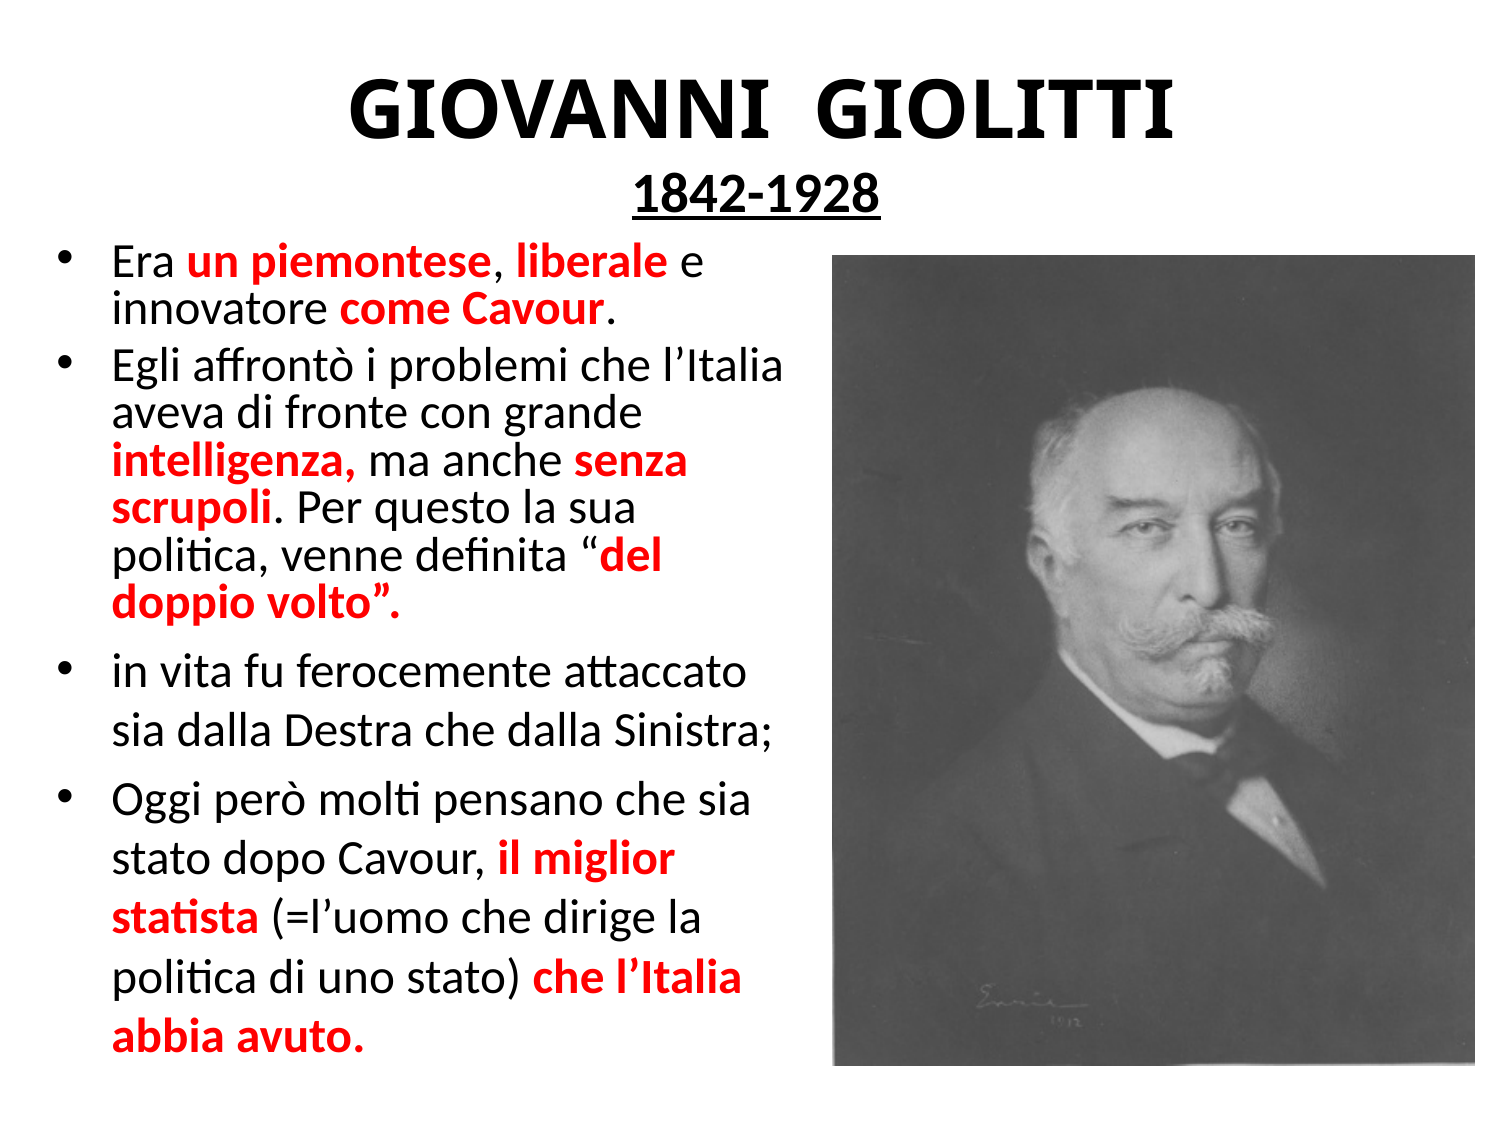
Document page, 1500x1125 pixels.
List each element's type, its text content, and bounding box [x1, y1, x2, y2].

picture [832, 255, 1475, 1067]
list Era un piemontese, liberale e innovatore come Cavour. Egli affrontò i problemi che l’Italia aveva di fronte con grande intelligenza, ma anche senza scrupoli. Per questo la sua politica, venne definita “del doppio volto”. in vita fu ferocemente attaccato sia dalla Destra che dalla Sinistra; Oggi però molti pensano che sia stato dopo Cavour, il miglior statista (=l’uomo che dirige la politica di uno stato) che l’Italia abbia avuto. [41, 231, 810, 1071]
title GIOVANNI GIOLITTI 1842-1928 [112, 49, 1388, 232]
